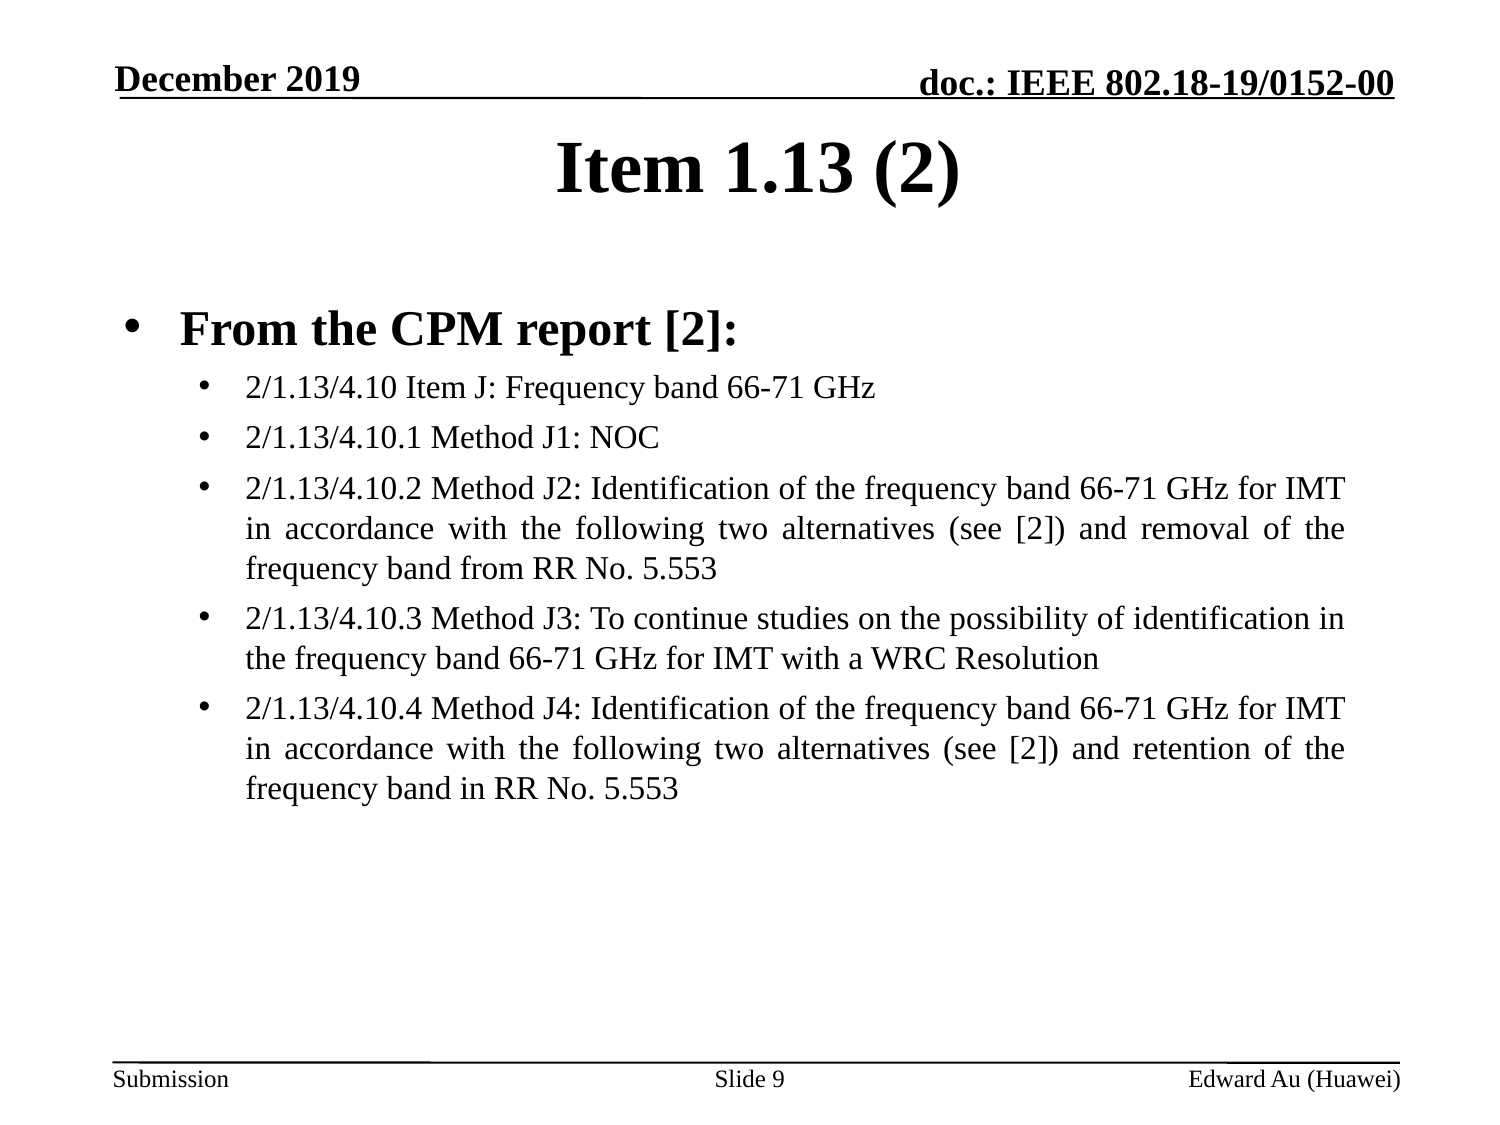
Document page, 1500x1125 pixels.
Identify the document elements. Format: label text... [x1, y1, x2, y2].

footer Edward Au (Huawei) [902, 1061, 1402, 1093]
list From the CPM report [2]: 2/1.13/4.10 Item J: Frequency band 66-71 GHz 2/1.13/4.10.1 Method J1: NOC 2/1.13/4.10.2 Method J2: Identification of the frequency band 66-71 GHz for IMT in accordance with the following two alternatives (see [2]) and removal of the frequency band from RR No. 5.553 2/1.13/4.10.3 Method J3: To continue studies on the possibility of identification in the frequency band 66-71 GHz for IMT with a WRC Resolution 2/1.13/4.10.4 Method J4: Identification of the frequency band 66-71 GHz for IMT in accordance with the following two alternatives (see [2]) and retention of the frequency band in RR No. 5.553 [108, 287, 1363, 951]
title Item 1.13 (2) [120, 99, 1396, 226]
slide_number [114, 54, 493, 100]
slide_number Slide 9 [699, 1061, 800, 1123]
